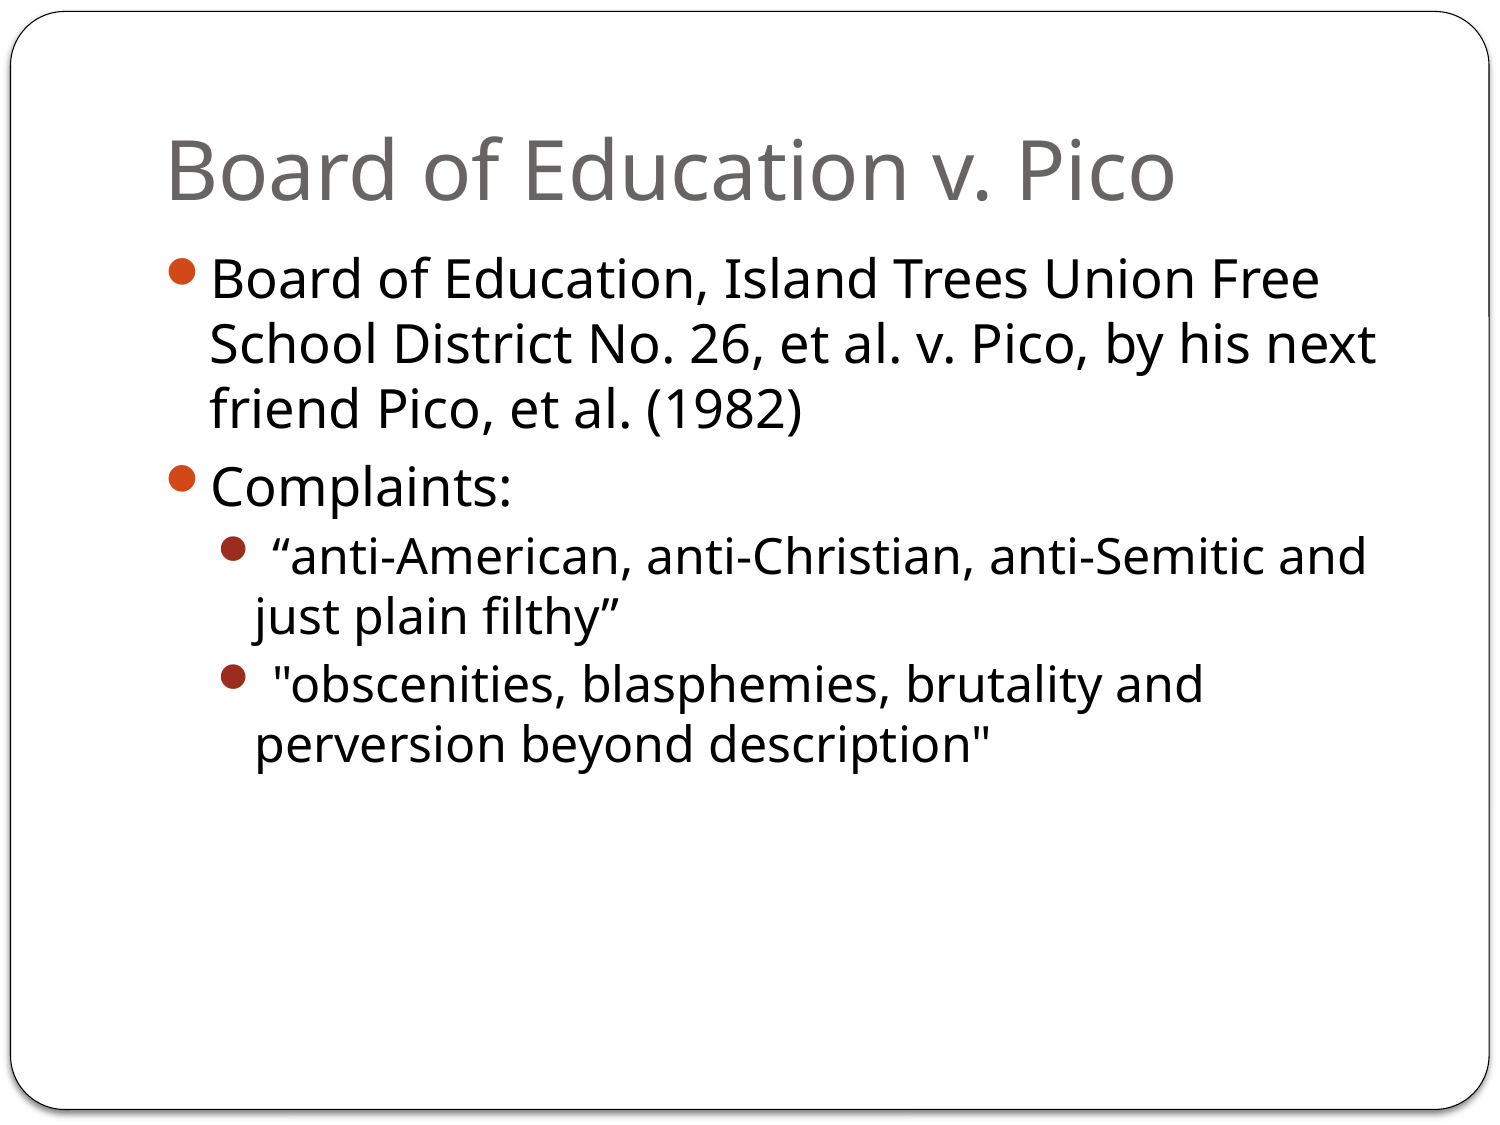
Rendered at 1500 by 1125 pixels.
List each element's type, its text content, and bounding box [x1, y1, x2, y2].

list Board of Education, Island Trees Union Free School District No. 26, et al. v. Pico, by his next friend Pico, et al. (1982) Complaints: “anti-American, anti-Christian, anti-Semitic and just plain filthy” "obscenities, blasphemies, brutality and perversion beyond description" [150, 237, 1425, 988]
title Board of Education v. Pico [150, 45, 1425, 233]
